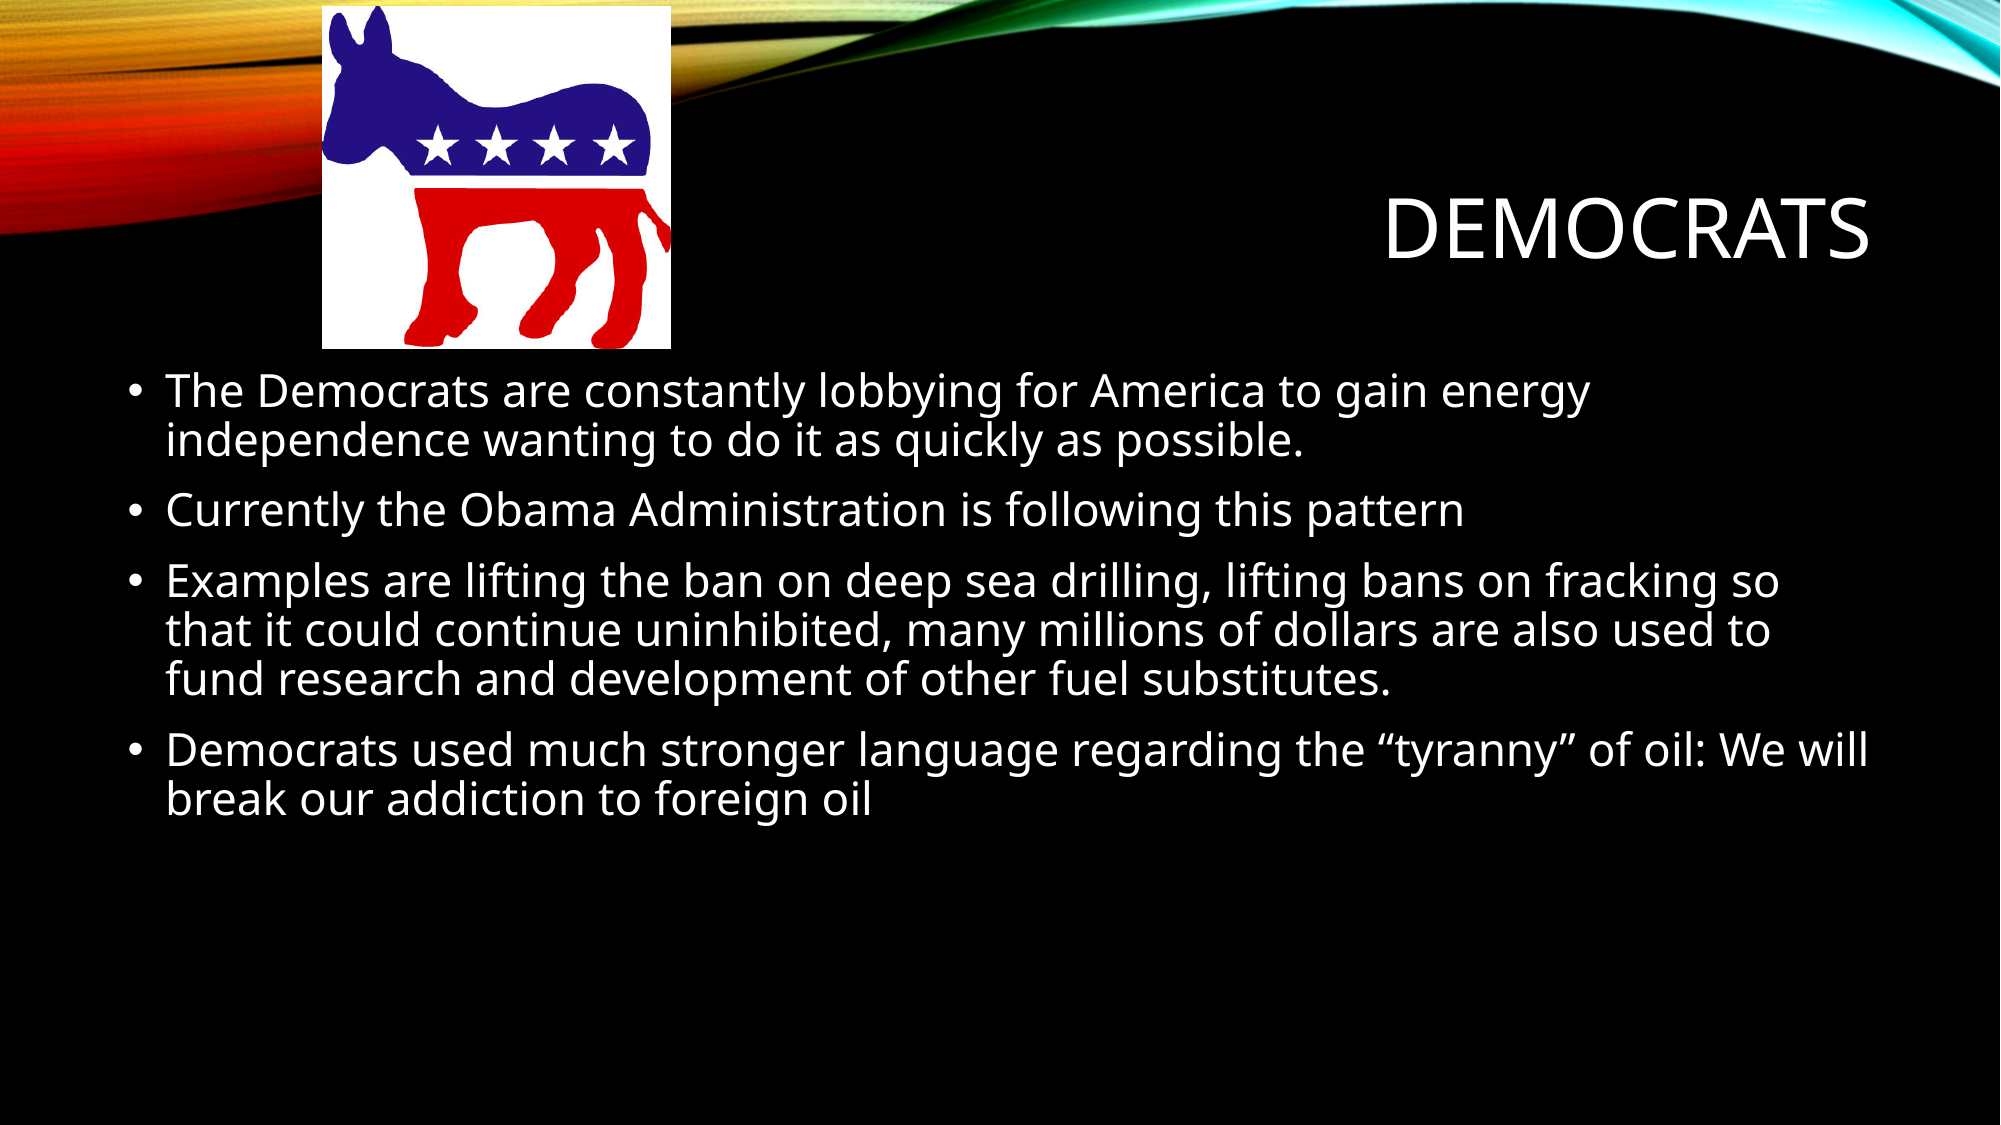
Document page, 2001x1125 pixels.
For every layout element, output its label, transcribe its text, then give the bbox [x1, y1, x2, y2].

list The Democrats are constantly lobbying for America to gain energy independence wanting to do it as quickly as possible. Currently the Obama Administration is following this pattern Examples are lifting the ban on deep sea drilling, lifting bans on fracking so that it could continue uninhibited, many millions of dollars are also used to fund research and development of other fuel substitutes. Democrats used much stronger language regarding the “tyranny” of oil: We will break our addiction to foreign oil [112, 360, 1888, 1021]
title Democrats [671, 125, 1888, 338]
picture [0, 0, 2000, 349]
